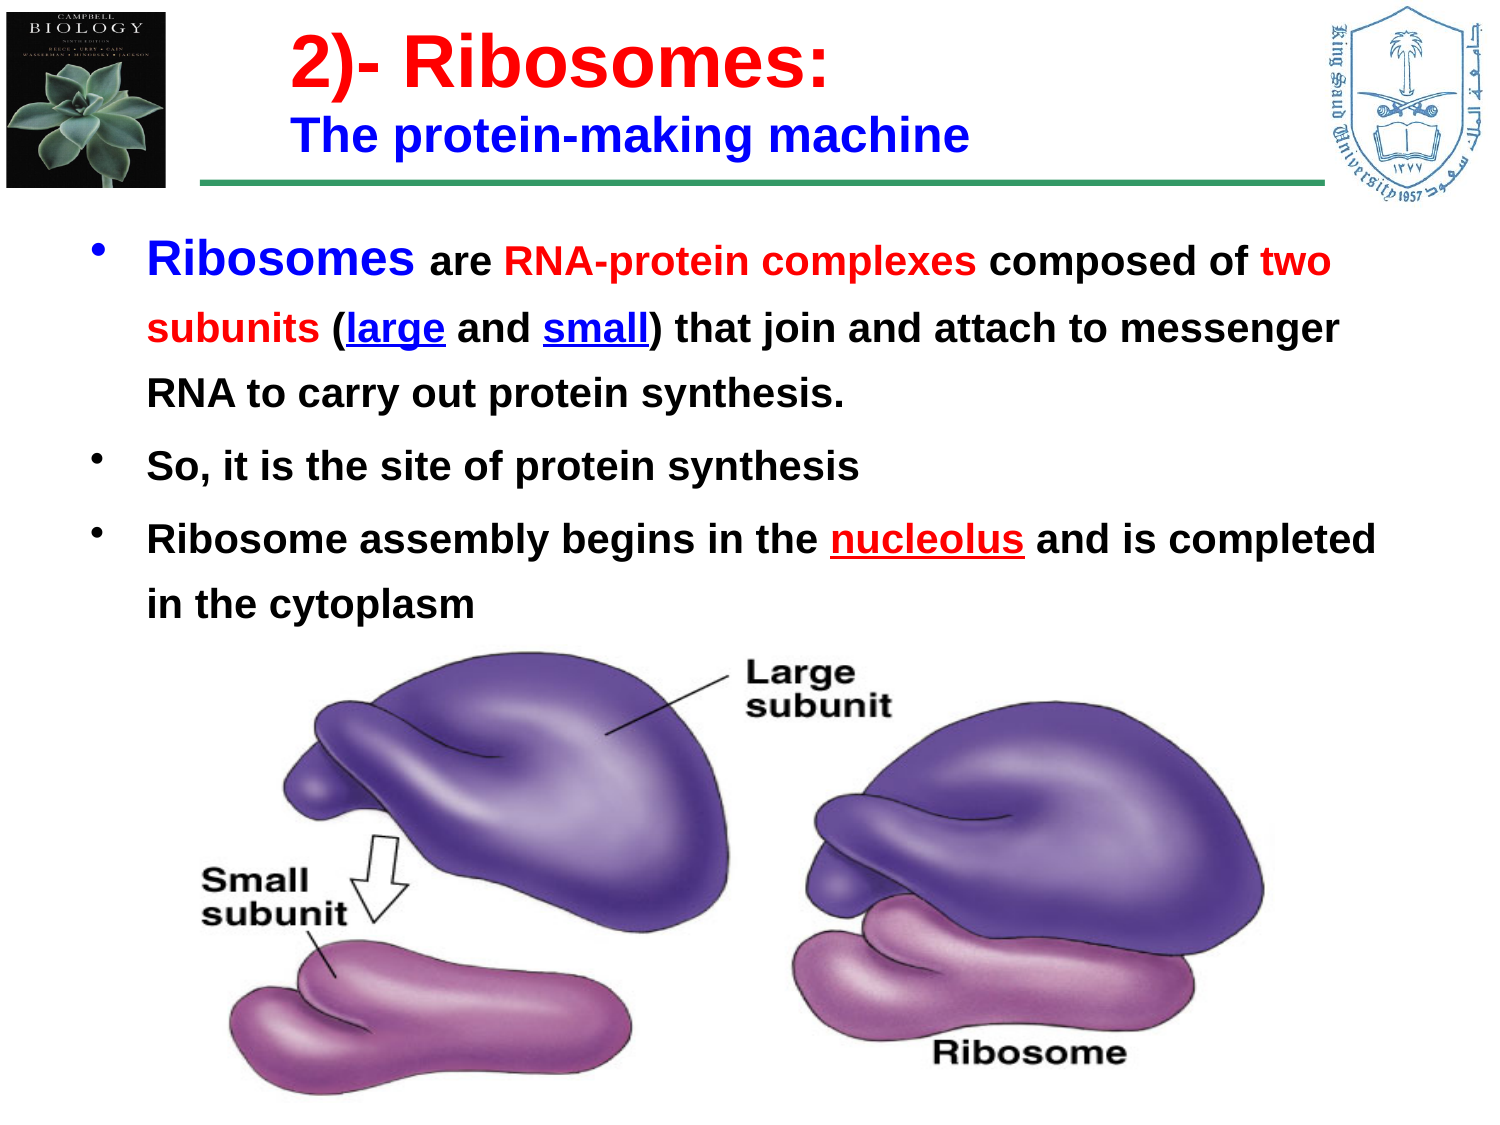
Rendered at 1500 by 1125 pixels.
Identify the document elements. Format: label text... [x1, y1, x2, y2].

list Ribosomes are RNA-protein complexes composed of two subunits (large and small) that join and attach to messenger RNA to carry out protein synthesis. So, it is the site of protein synthesis Ribosome assembly begins in the nucleolus and is completed in the cytoplasm [75, 216, 1425, 1088]
picture [187, 633, 1276, 1125]
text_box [5, 0, 1488, 209]
